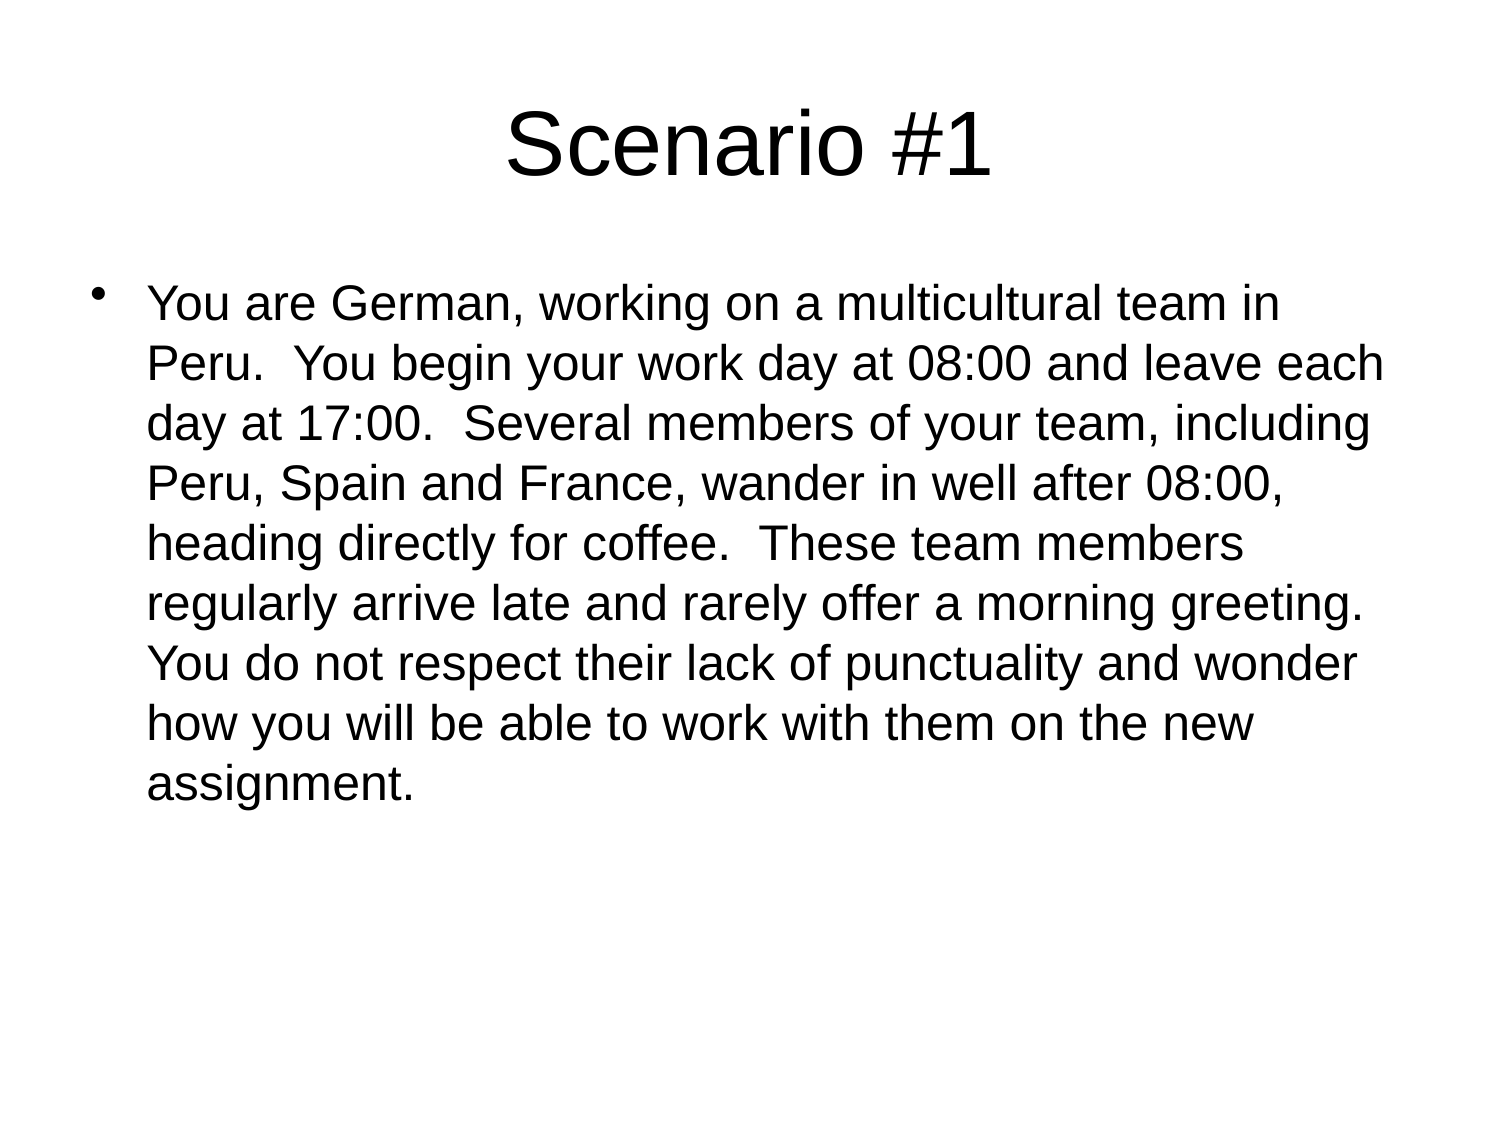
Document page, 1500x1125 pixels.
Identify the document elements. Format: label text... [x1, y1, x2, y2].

list You are German, working on a multicultural team in Peru. You begin your work day at 08:00 and leave each day at 17:00. Several members of your team, including Peru, Spain and France, wander in well after 08:00, heading directly for coffee. These team members regularly arrive late and rarely offer a morning greeting. You do not respect their lack of punctuality and wonder how you will be able to work with them on the new assignment. [74, 262, 1426, 1006]
title Scenario #1 [74, 44, 1426, 233]
